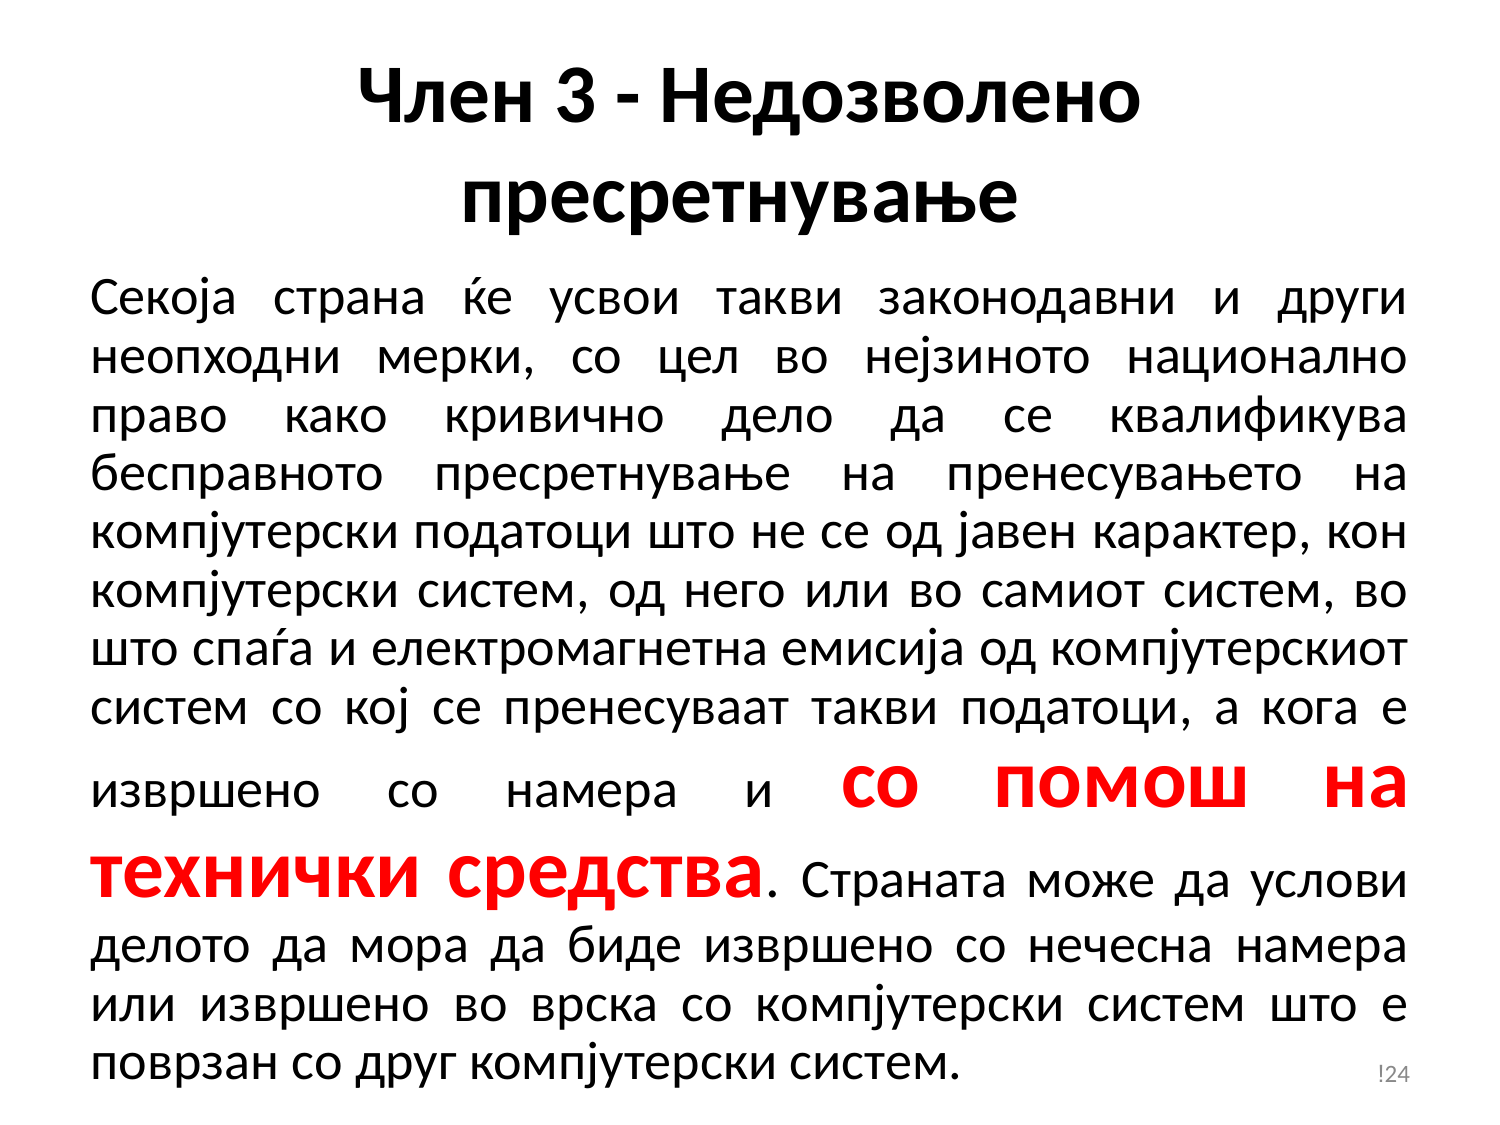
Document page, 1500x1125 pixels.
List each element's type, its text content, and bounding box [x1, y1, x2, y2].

slide_number !24 [1074, 1042, 1425, 1103]
list Секоја страна ќе усвои такви законодавни и други неопходни мерки, со цел во нејзиното национално право како кривично дело да се квалификува бесправното пресретнување на пренесувањето на компјутерски податоци што не се од јавен карактер, кон компјутерски систем, од него или во самиот систем, во што спаѓа и електромагнетна емисија од компјутерскиот систем со кој се пренесуваат такви податоци, а кога е извршено со намера и со помош на технички средства. Страната може да услови делото да мора да биде извршено со нечесна намера или извршено во врска со компјутерски систем што е поврзан со друг компјутерски систем. [75, 260, 1425, 1004]
title Член 3 - Недозволено пресретнување [75, 45, 1425, 233]
